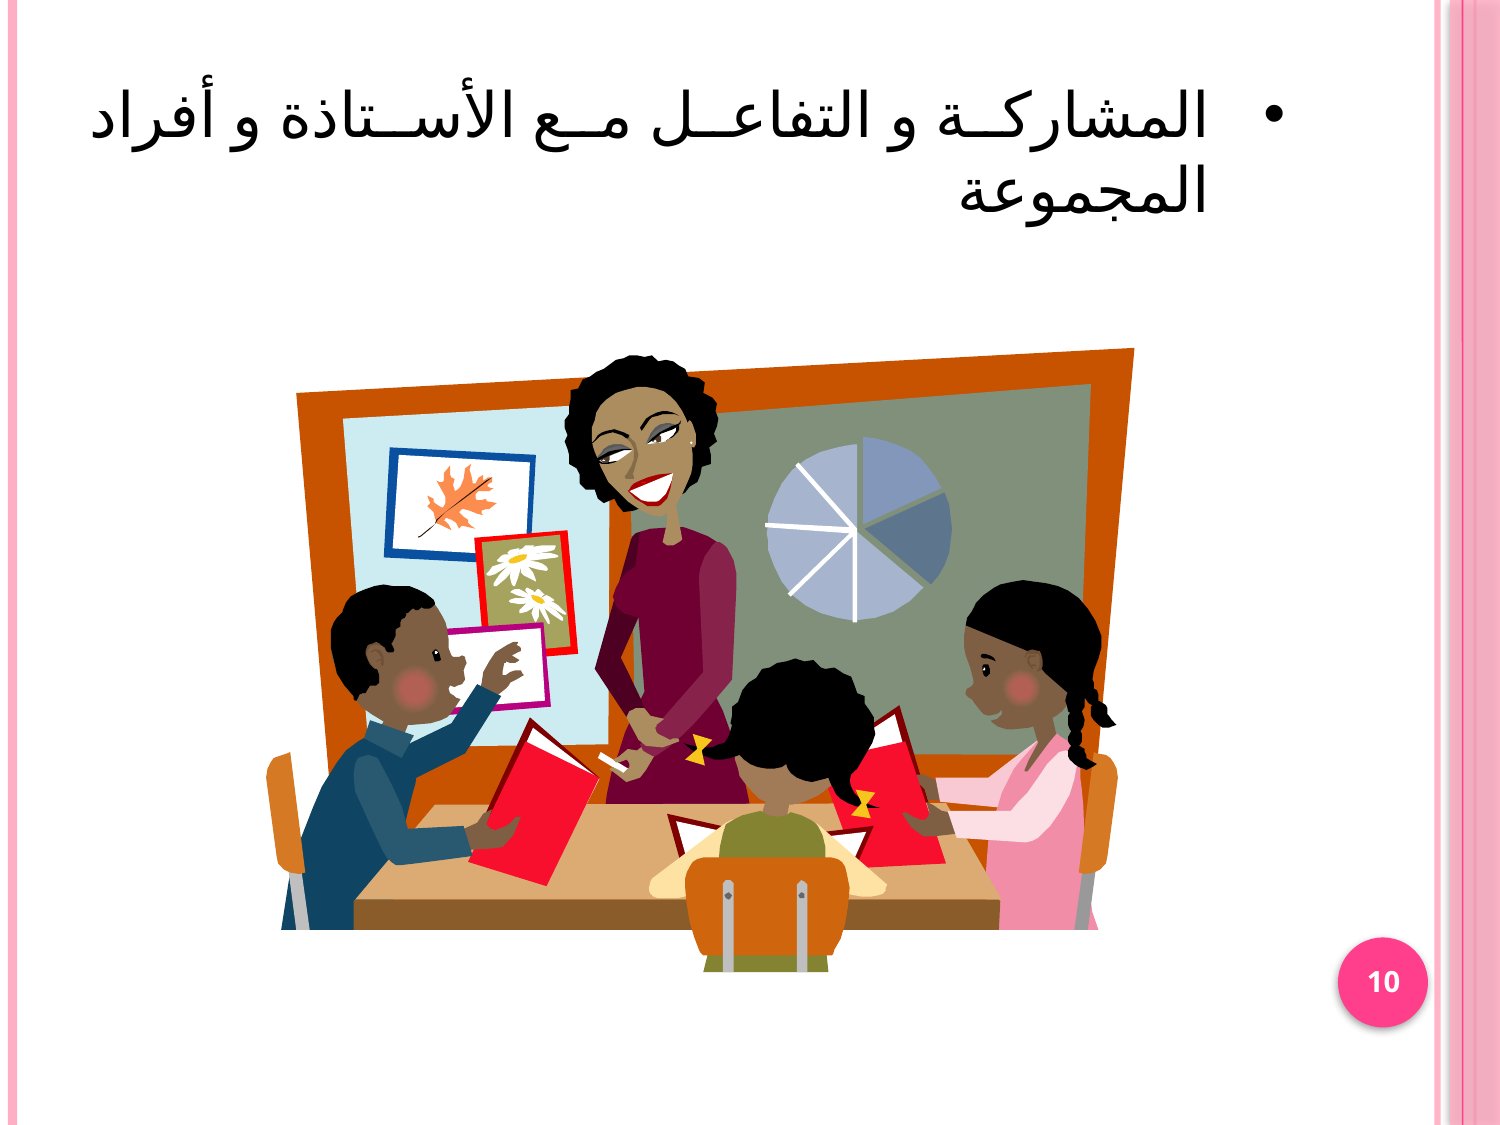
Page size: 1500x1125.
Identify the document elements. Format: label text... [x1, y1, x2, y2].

picture [262, 344, 1138, 976]
slide_number 10 [1333, 940, 1434, 1027]
title المشاركة و التفاعل مع الأستاذة و أفراد المجموعة [75, 45, 1300, 233]
